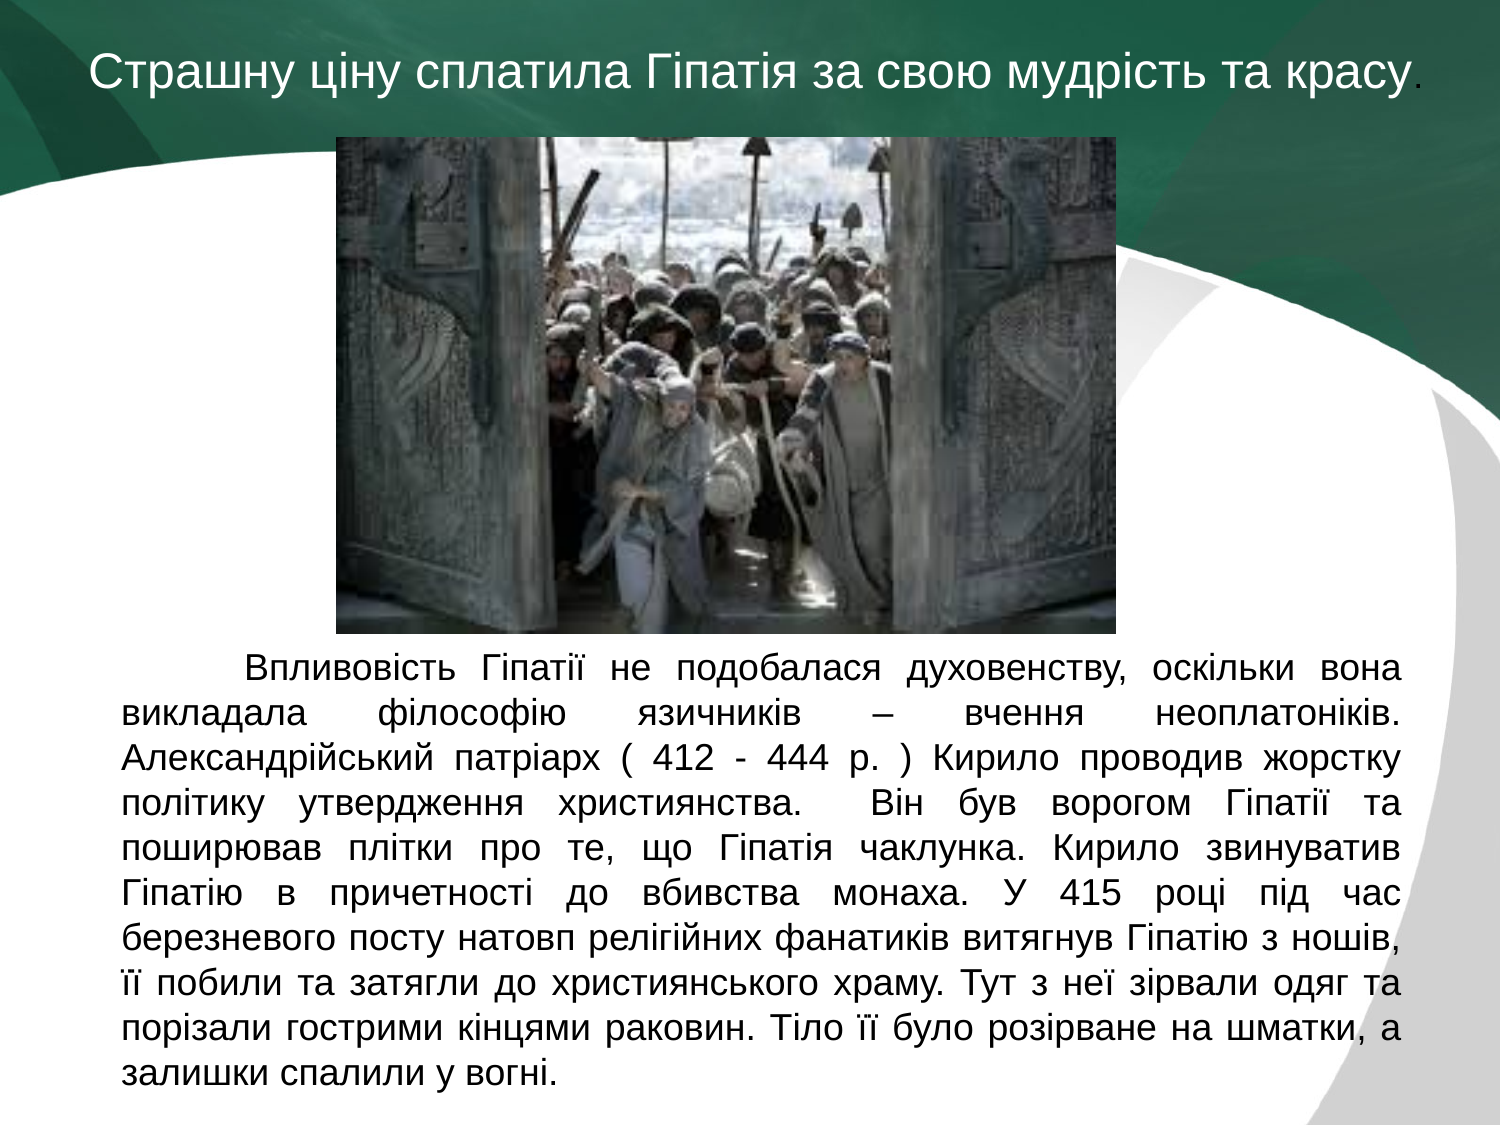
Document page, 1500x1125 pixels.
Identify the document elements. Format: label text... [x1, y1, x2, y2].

picture [0, 0, 1500, 1125]
text_box Впливовість Гіпатії не подобалася духовенству, оскільки вона викладала філософію язичників – вчення неоплатоніків. Александрійський патріарх ( 412 - 444 р. ) Кирило проводив жорстку політику утвердження християнства. Він був ворогом Гіпатії та поширював плітки про те, що Гіпатія чаклунка. Кирило звинуватив Гіпатію в причетності до вбивства монаха. У 415 році під час березневого посту натовп релігійних фанатиків витягнув Гіпатію з ношів, її побили та затягли до християнського храму. Тут з неї зірвали одяг та порізали гострими кінцями раковин. Тіло її було розірване на шматки, а залишки спалили у вогні. [106, 635, 1418, 1101]
text_box Страшну ціну сплатила Гіпатія за свою мудрість та красу. [73, 30, 1450, 106]
